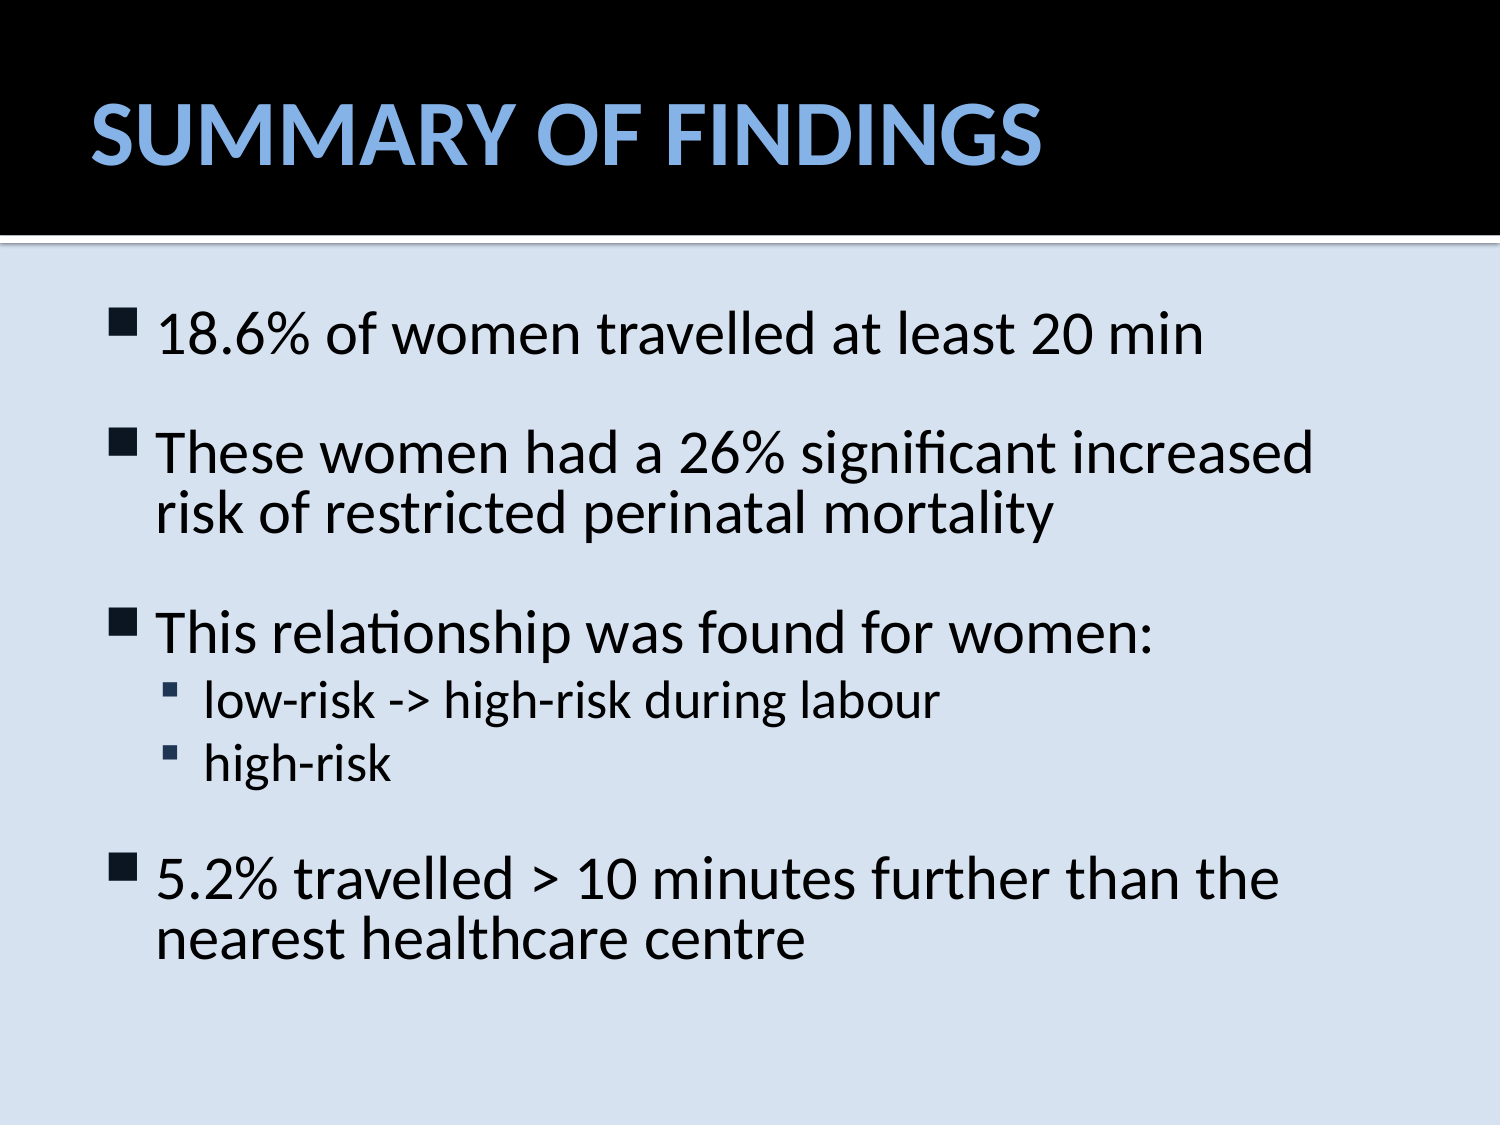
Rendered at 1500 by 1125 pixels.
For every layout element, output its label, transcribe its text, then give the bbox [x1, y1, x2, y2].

list 18.6% of women travelled at least 20 min These women had a 26% significant increased risk of restricted perinatal mortality This relationship was found for women: low-risk -> high-risk during labour high-risk 5.2% travelled > 10 minutes further than the nearest healthcare centre [74, 290, 1426, 1051]
title Summary of Findings [75, 25, 1425, 231]
